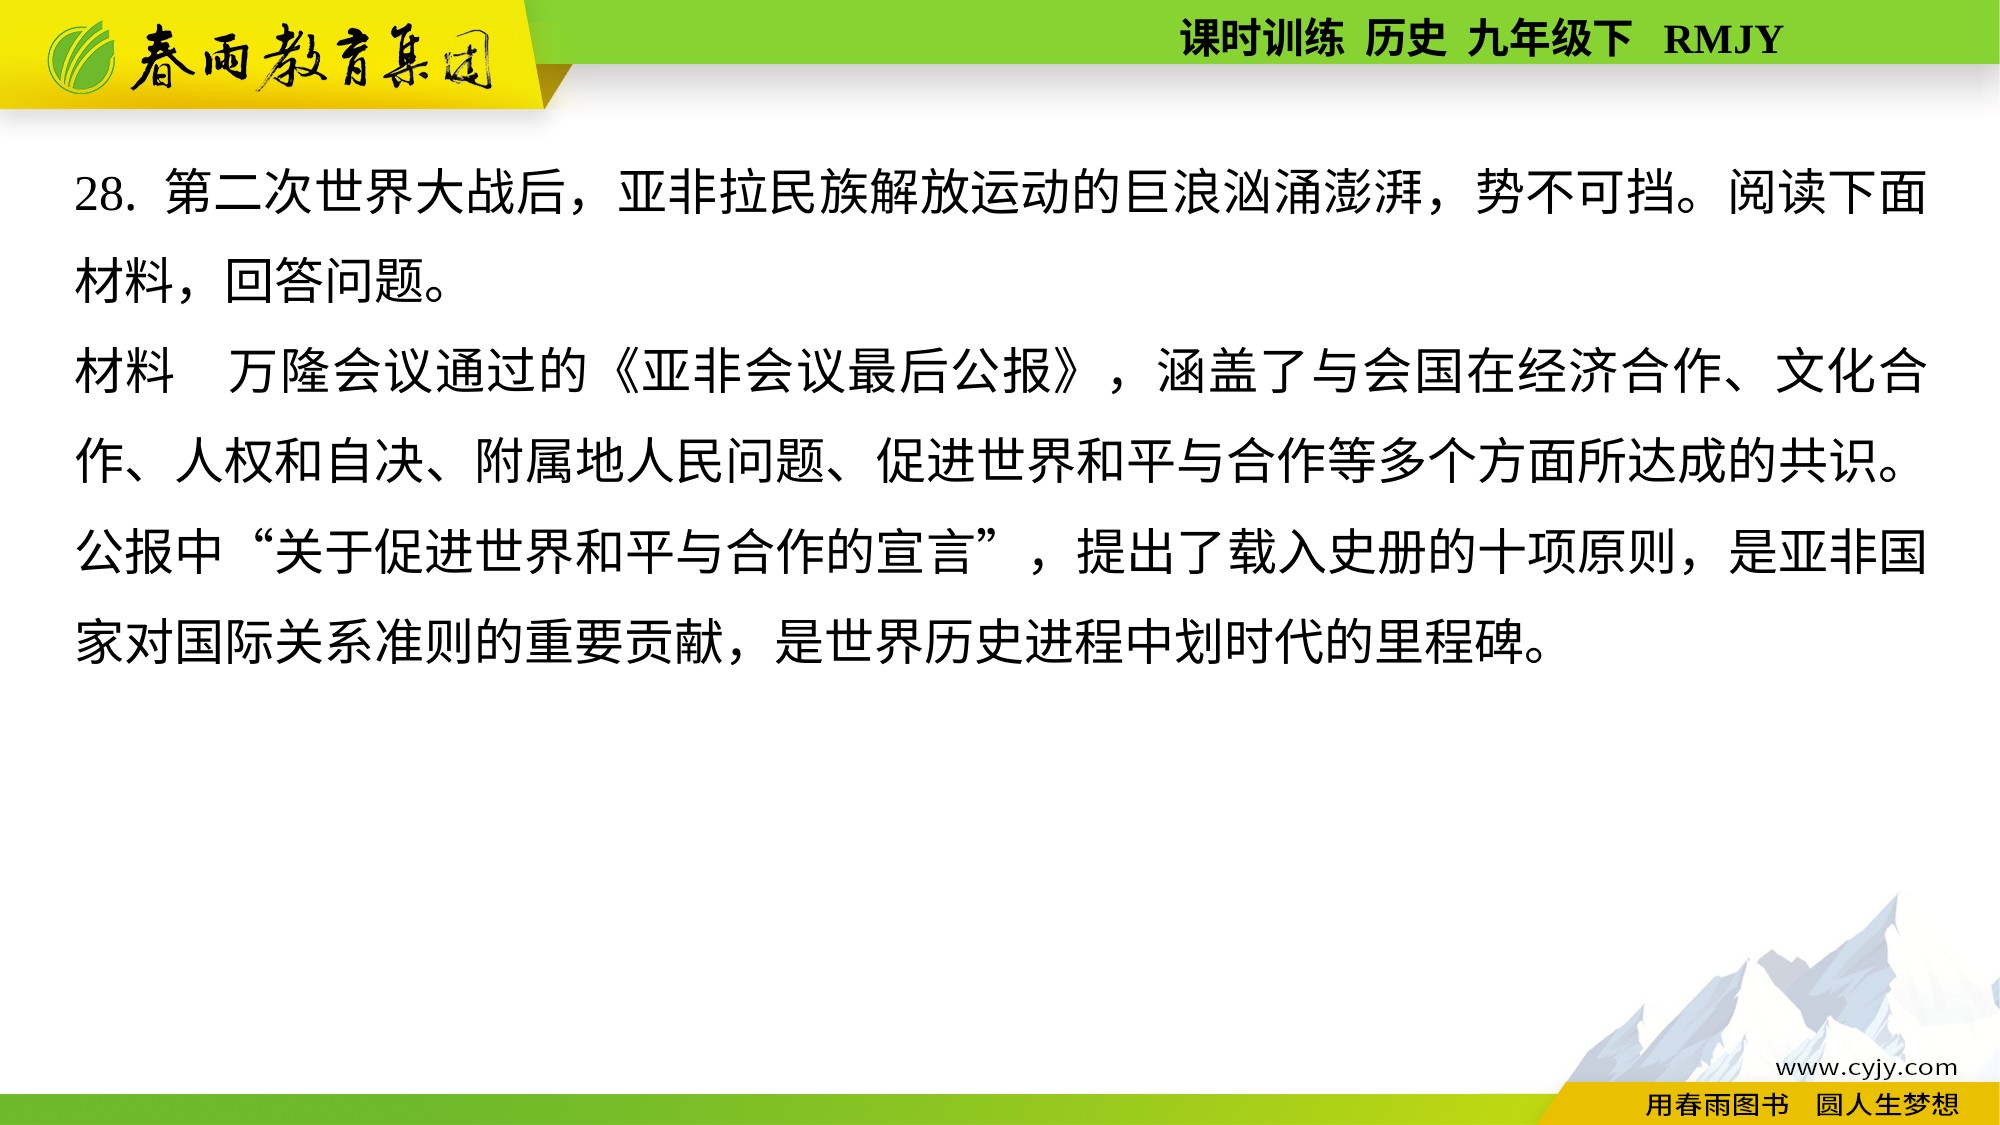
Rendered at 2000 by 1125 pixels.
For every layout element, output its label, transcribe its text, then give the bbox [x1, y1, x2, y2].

list 28. 第二次世界大战后，亚非拉民族解放运动的巨浪汹涌澎湃，势不可挡。阅读下面材料，回答问题。 材料 万隆会议通过的《亚非会议最后公报》，涵盖了与会国在经济合作、文化合作、人权和自决、附属地人民问题、促进世界和平与合作等多个方面所达成的共识。公报中“关于促进世界和平与合作的宣言”，提出了载入史册的十项原则，是亚非国家对国际关系准则的重要贡献，是世界历史进程中划时代的里程碑。 [59, 122, 1944, 672]
picture [0, 0, 2000, 1125]
